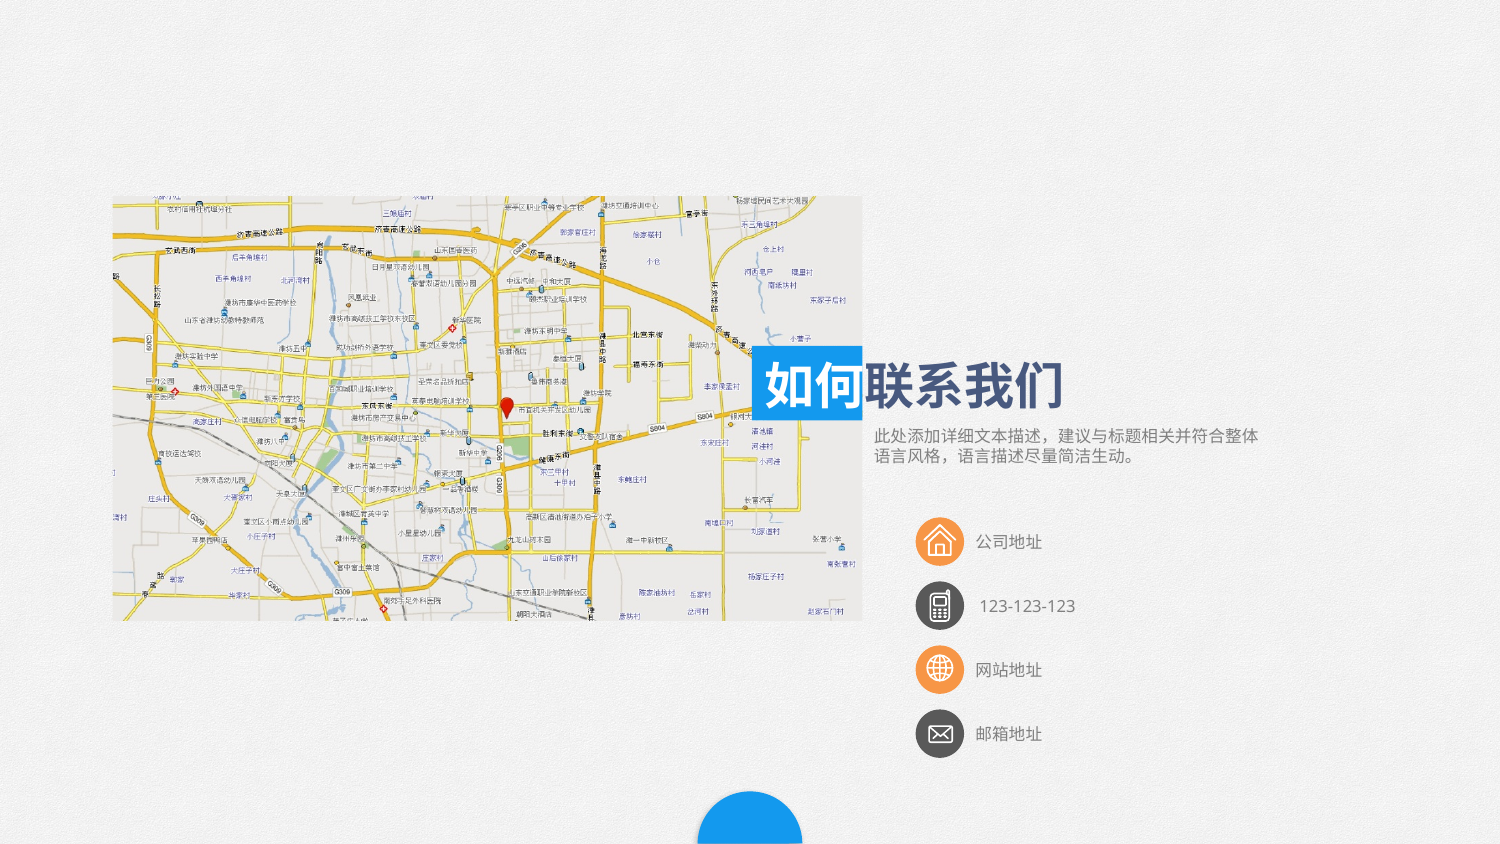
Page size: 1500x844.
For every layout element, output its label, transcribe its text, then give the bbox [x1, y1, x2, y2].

text_box 邮箱地址 [964, 718, 1054, 750]
text_box 公司地址 [964, 526, 1054, 558]
text_box 此处添加详细文本描述，建议与标题相关并符合整体语言风格，语言描述尽量简洁生动。 [866, 420, 1283, 472]
text_box [913, 707, 964, 760]
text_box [928, 724, 954, 744]
text_box 网站地址 [964, 654, 1054, 686]
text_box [929, 589, 951, 623]
picture [0, 0, 1500, 844]
text_box [913, 579, 967, 630]
text_box 如何联系我们 [866, 348, 1103, 420]
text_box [923, 523, 957, 557]
text_box [913, 515, 964, 568]
text_box [913, 643, 964, 696]
text_box 123-123-123 [968, 590, 1088, 622]
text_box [926, 654, 954, 682]
